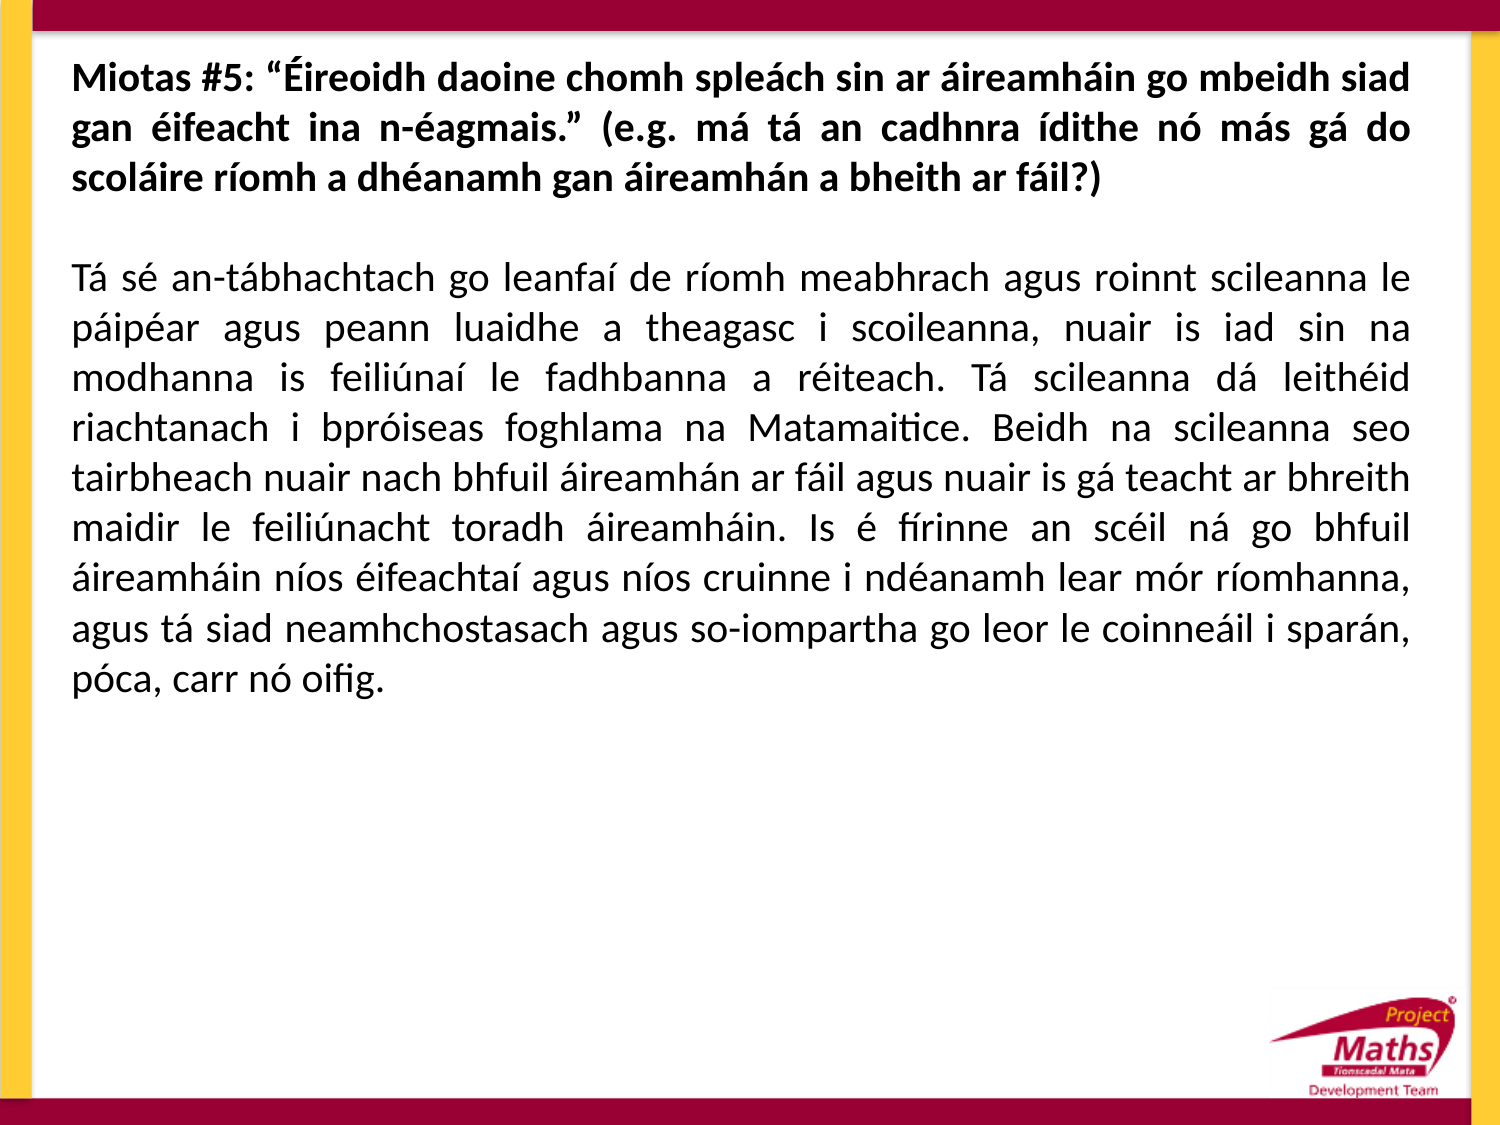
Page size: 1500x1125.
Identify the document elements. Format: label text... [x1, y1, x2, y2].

text_box Miotas #5: “Éireoidh daoine chomh spleách sin ar áireamháin go mbeidh siad gan éifeacht ina n-éagmais.” (e.g. má tá an cadhnra ídithe nó más gá do scoláire ríomh a dhéanamh gan áireamhán a bheith ar fáil?) Tá sé an-tábhachtach go leanfaí de ríomh meabhrach agus roinnt scileanna le páipéar agus peann luaidhe a theagasc i scoileanna, nuair is iad sin na modhanna is feiliúnaí le fadhbanna a réiteach. Tá scileanna dá leithéid riachtanach i bpróiseas foghlama na Matamaitice. Beidh na scileanna seo tairbheach nuair nach bhfuil áireamhán ar fáil agus nuair is gá teacht ar bhreith maidir le feiliúnacht toradh áireamháin. Is é fírinne an scéil ná go bhfuil áireamháin níos éifeachtaí agus níos cruinne i ndéanamh lear mór ríomhanna, agus tá siad neamhchostasach agus so-iompartha go leor le coinneáil i sparán, póca, carr nó oifig. [56, 42, 1427, 708]
picture [1269, 987, 1466, 1098]
